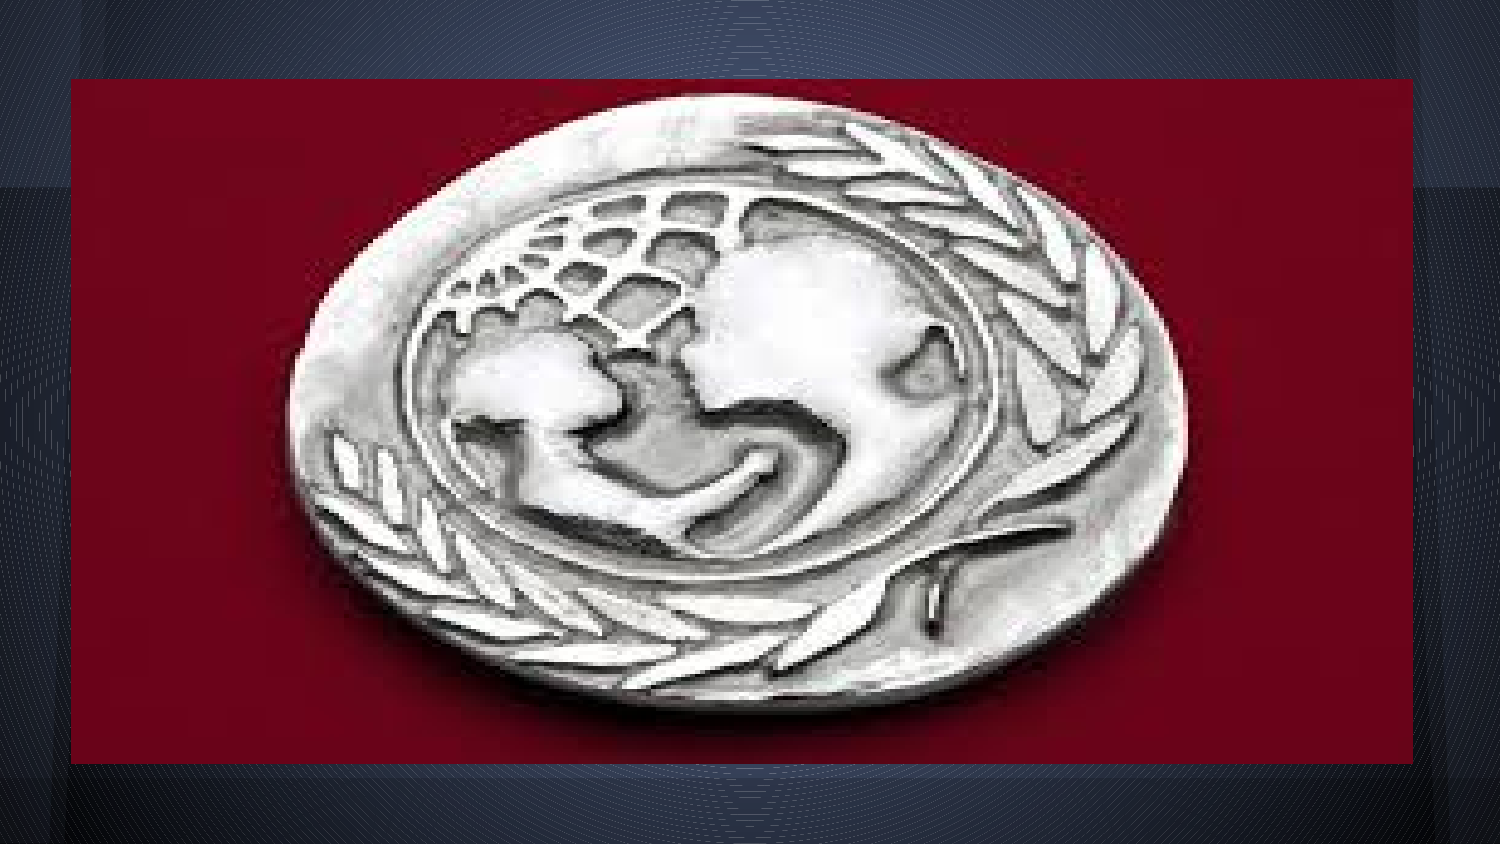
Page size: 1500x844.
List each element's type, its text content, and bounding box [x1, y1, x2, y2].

title Más información... [159, 0, 1429, 125]
list Para contactar con nuestra ONG en sevilla llamamos al: 913 78 95 55 o en la calle San Isidoro número 8. Queremos conseguir dinero para ayudar a UNICEF contra los niños enfermos o el ébola. [75, 212, 1425, 800]
picture [71, 79, 1413, 764]
